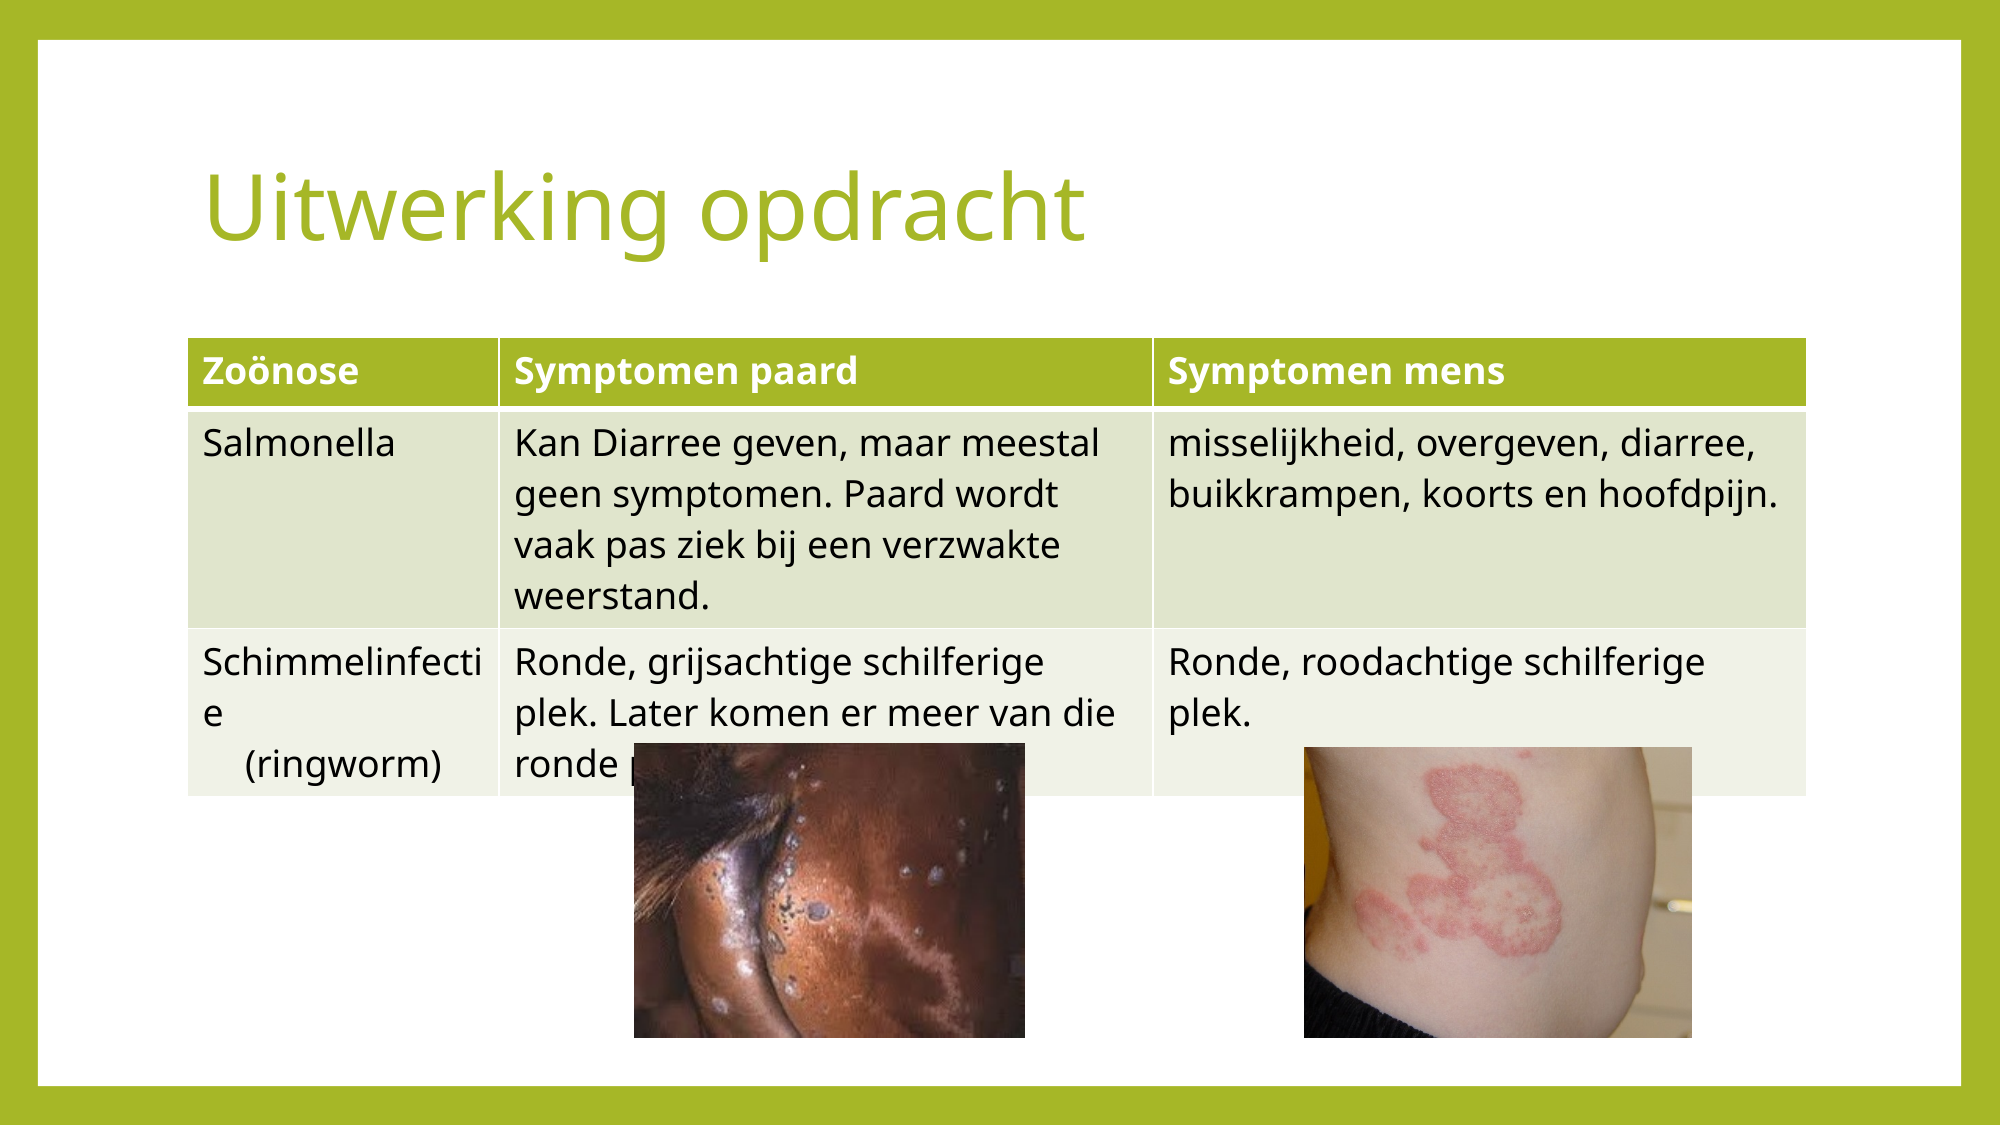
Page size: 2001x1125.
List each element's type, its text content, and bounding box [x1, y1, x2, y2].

table_cell Schimmelinfectie (ringworm) [188, 629, 498, 796]
table_cell Kan Diarree geven, maar meestal geen symptomen. Paard wordt vaak pas ziek bij een verzwakte weerstand. [500, 412, 1152, 628]
table_header Symptomen paard [500, 338, 1152, 406]
table_header Symptomen mens [1154, 338, 1806, 406]
table_cell Ronde, roodachtige schilferige plek. [1154, 629, 1806, 796]
table_cell Ronde, grijsachtige schilferige plek. Later komen er meer van die ronde plekken. [500, 629, 1152, 796]
picture [1304, 746, 1692, 1038]
table_header Zoönose [188, 338, 498, 406]
table_cell Salmonella [188, 412, 498, 628]
table_cell misselijkheid, overgeven, diarree, buikkrampen, koorts en hoofdpijn. [1154, 412, 1806, 628]
title Uitwerking opdracht [187, 99, 1808, 323]
picture [633, 743, 1025, 1038]
